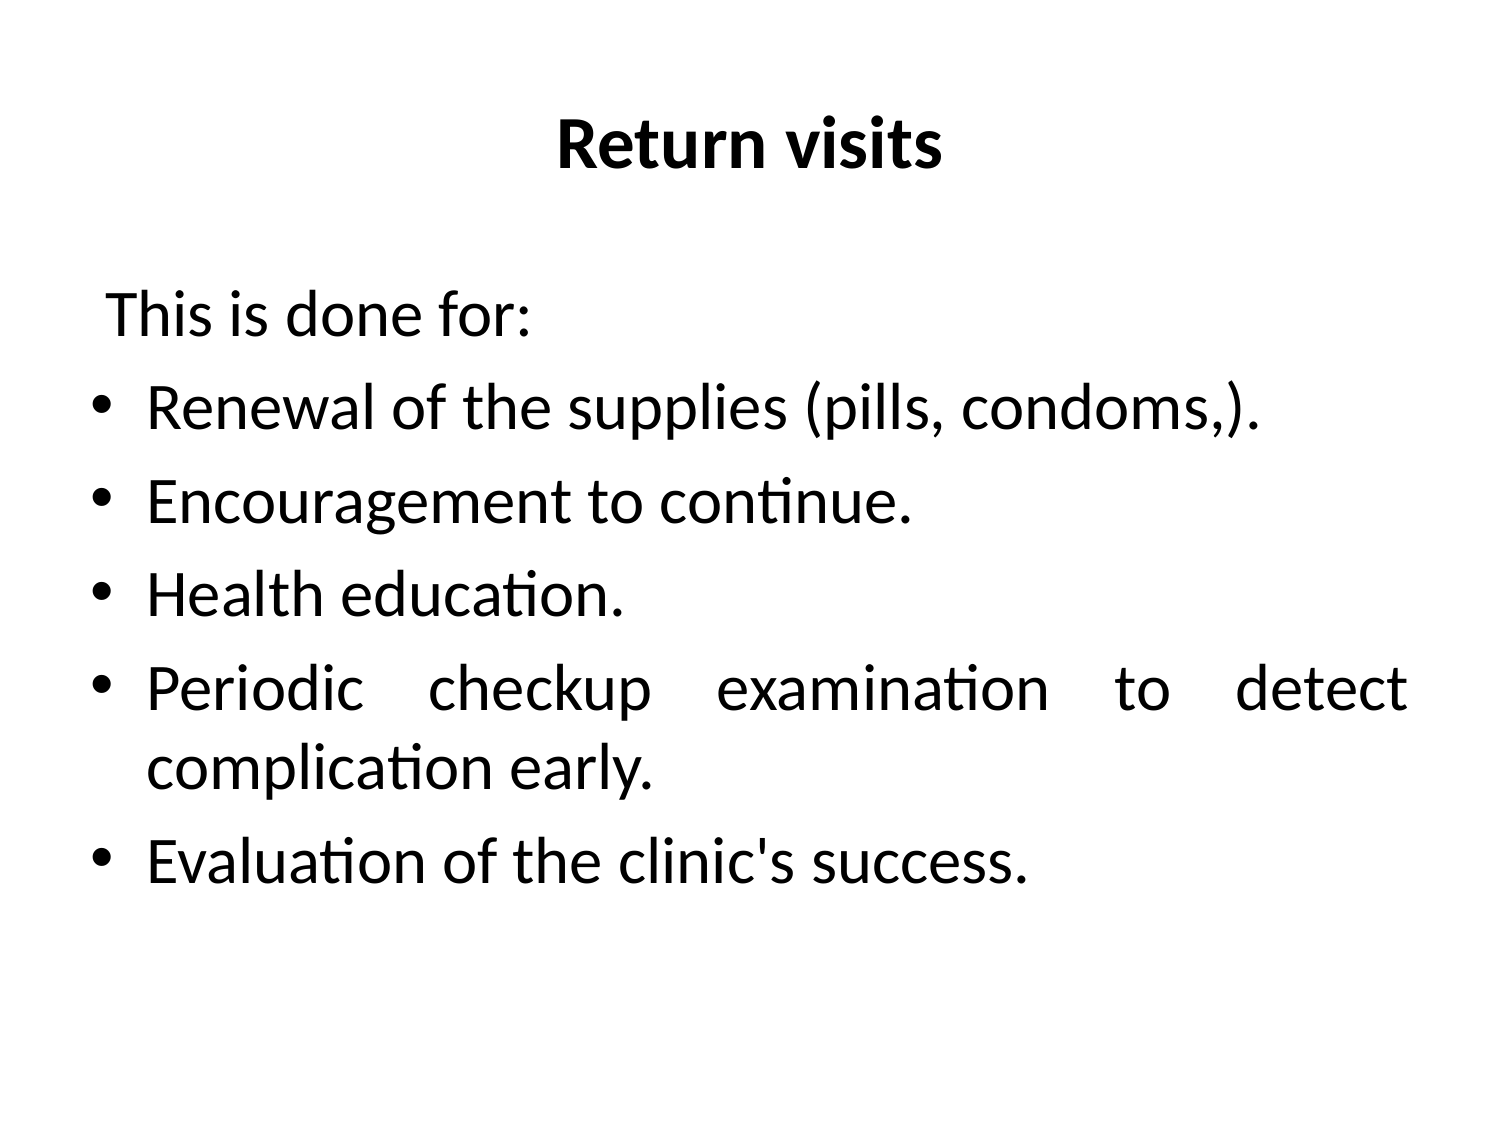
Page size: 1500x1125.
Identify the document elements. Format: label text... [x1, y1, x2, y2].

title Return visits [75, 45, 1425, 233]
list This is done for: Renewal of the supplies (pills, condoms,). Encouragement to continue. Health education. Periodic checkup examination to detect complication early. Evaluation of the clinic's success. [75, 262, 1425, 1005]
